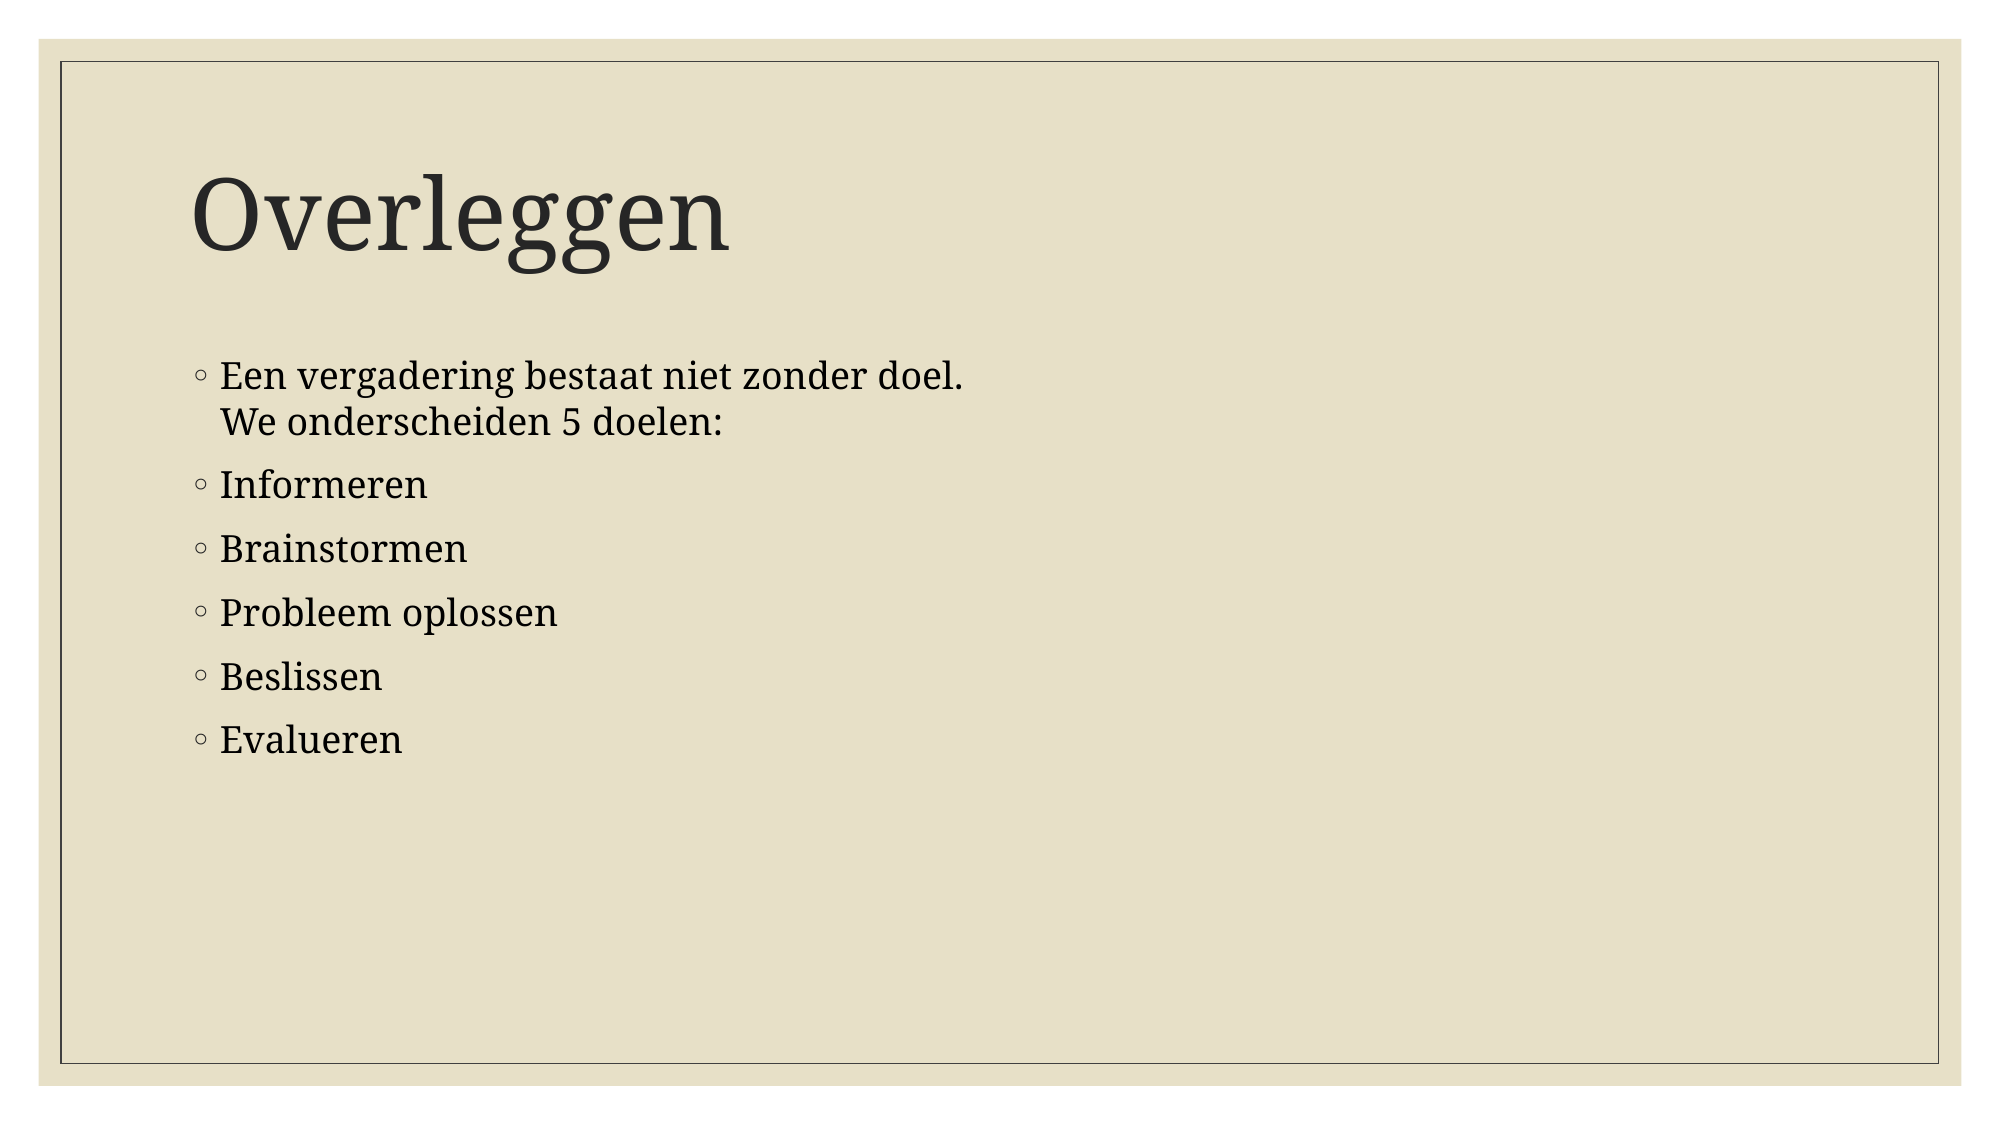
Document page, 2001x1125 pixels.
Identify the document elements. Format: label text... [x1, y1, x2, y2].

list Een vergadering bestaat niet zonder doel. We onderscheiden 5 doelen: Informeren Brainstormen Probleem oplossen Beslissen Evalueren [174, 345, 1825, 990]
title Overleggen [174, 105, 1825, 331]
